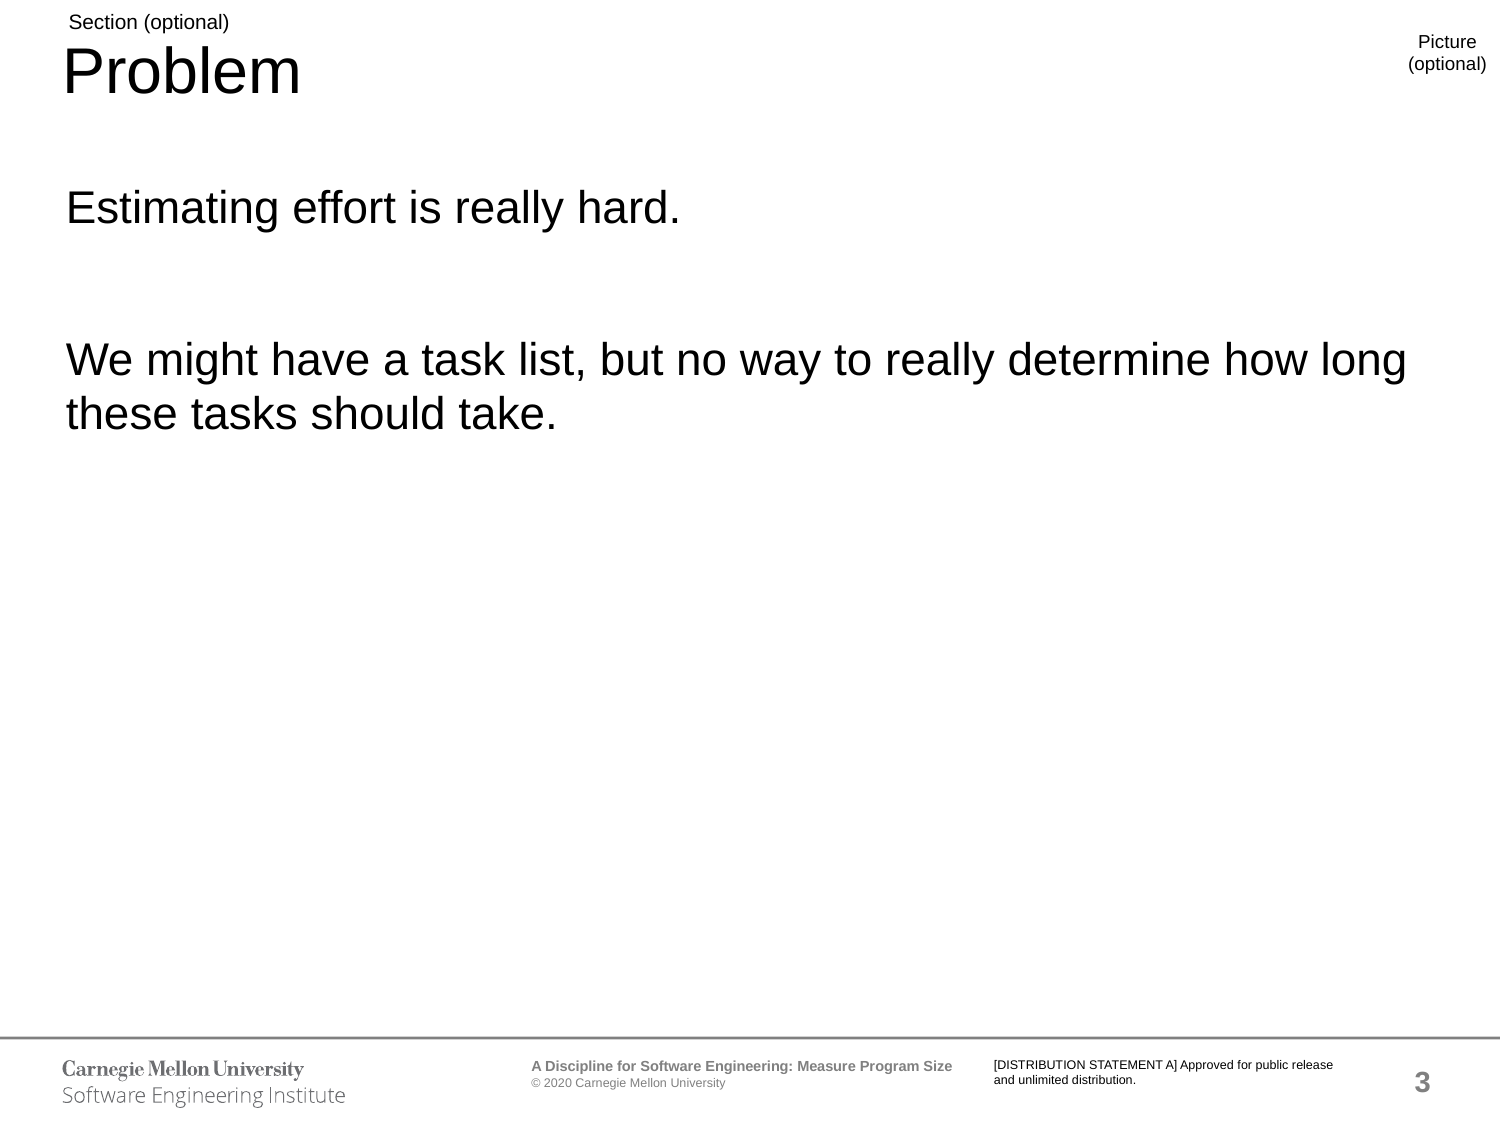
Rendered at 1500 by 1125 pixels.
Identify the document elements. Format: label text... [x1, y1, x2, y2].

list Estimating effort is really hard. We might have a task list, but no way to really determine how long these tasks should take. [65, 177, 1431, 1000]
title Problem [62, 37, 1338, 182]
